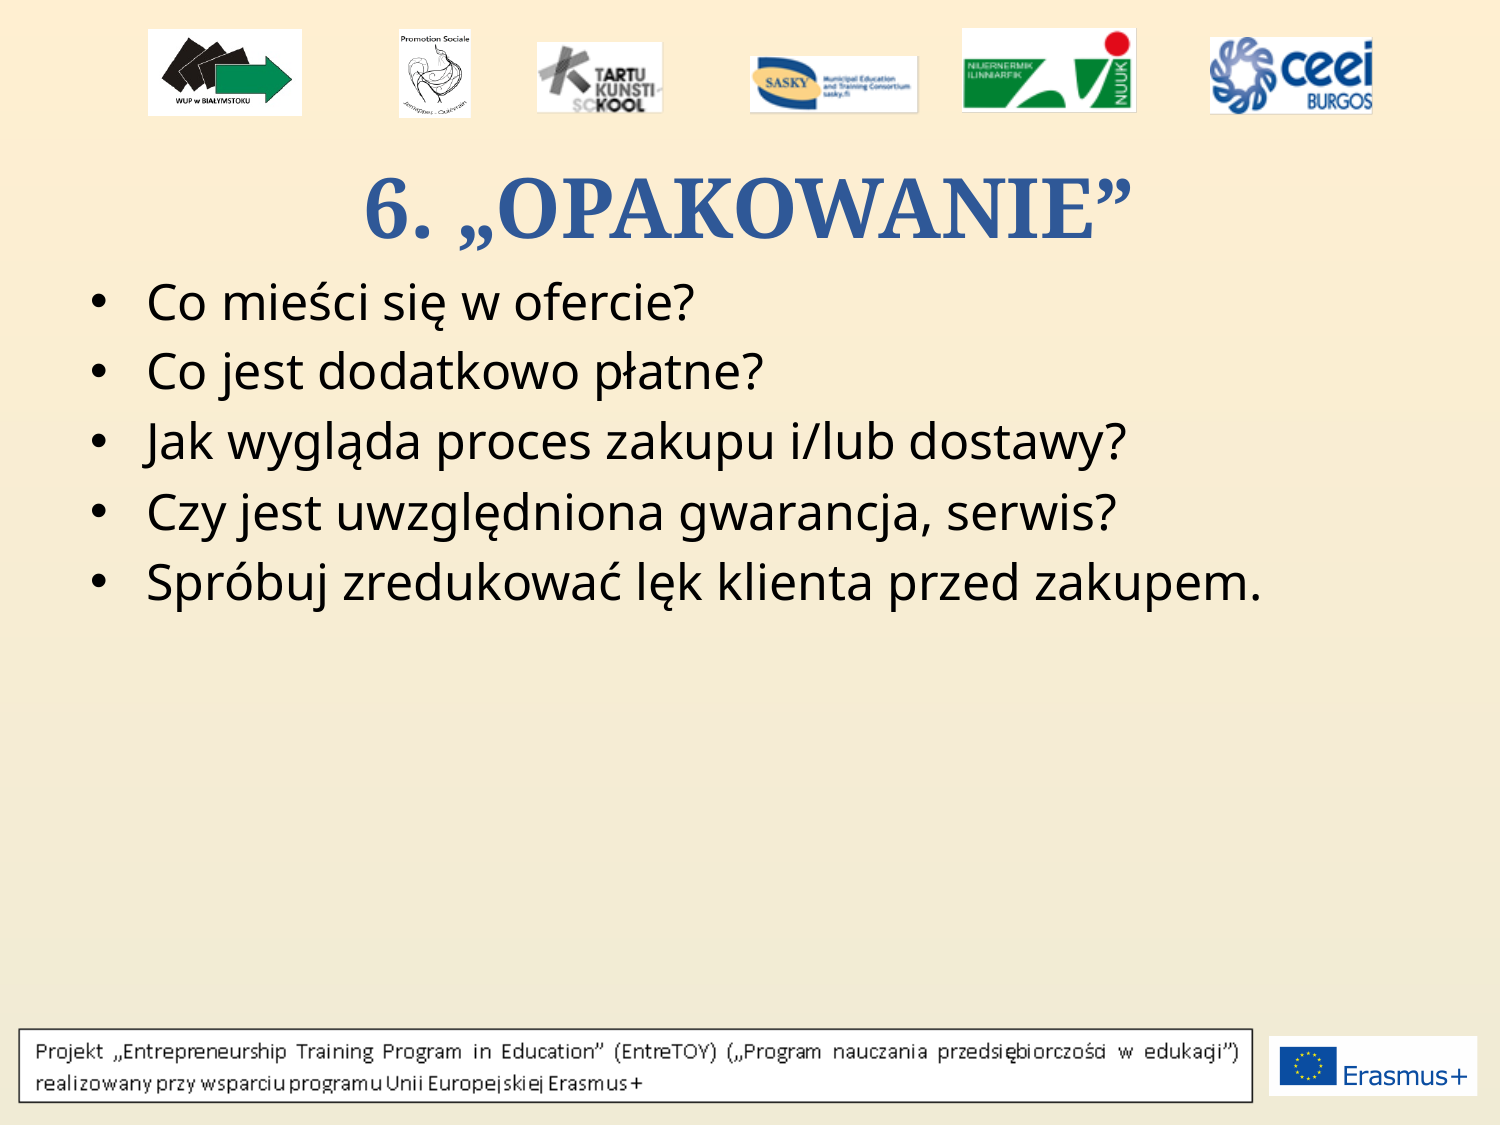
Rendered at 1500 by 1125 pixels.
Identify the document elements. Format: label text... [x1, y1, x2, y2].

picture [537, 42, 668, 118]
picture [750, 56, 921, 116]
picture [399, 29, 471, 118]
picture [1210, 37, 1374, 116]
list Co mieści się w ofercie? Co jest dodatkowo płatne? Jak wygląda proces zakupu i/lub dostawy? Czy jest uwzględniona gwarancja, serwis? Spróbuj zredukować lęk klienta przed zakupem. [75, 262, 1425, 1005]
picture [148, 29, 302, 116]
picture [962, 28, 1140, 116]
picture [17, 1027, 1255, 1105]
title 6. „OPAKOWANIE” [75, 125, 1425, 262]
